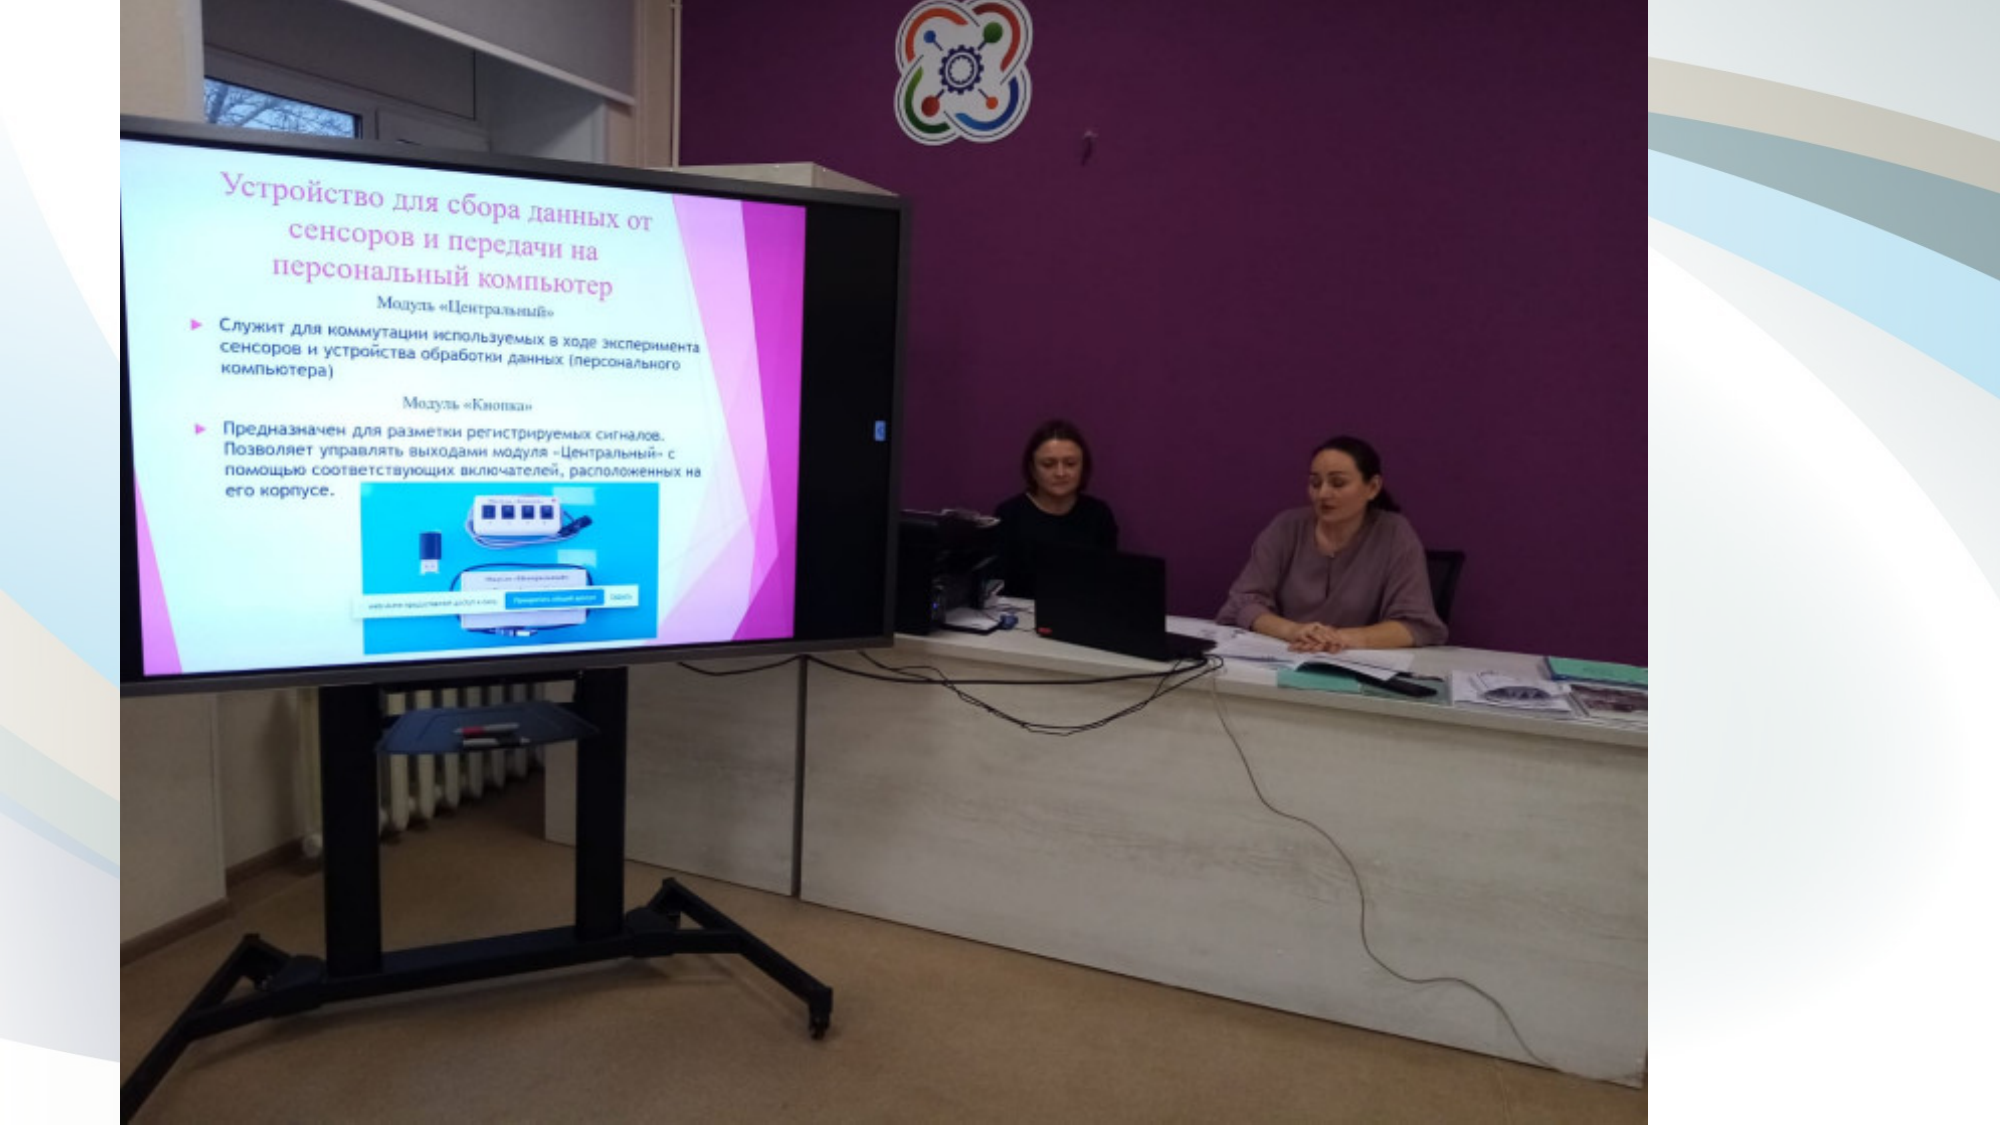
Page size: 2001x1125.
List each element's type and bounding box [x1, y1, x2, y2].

picture [120, 0, 1648, 1125]
